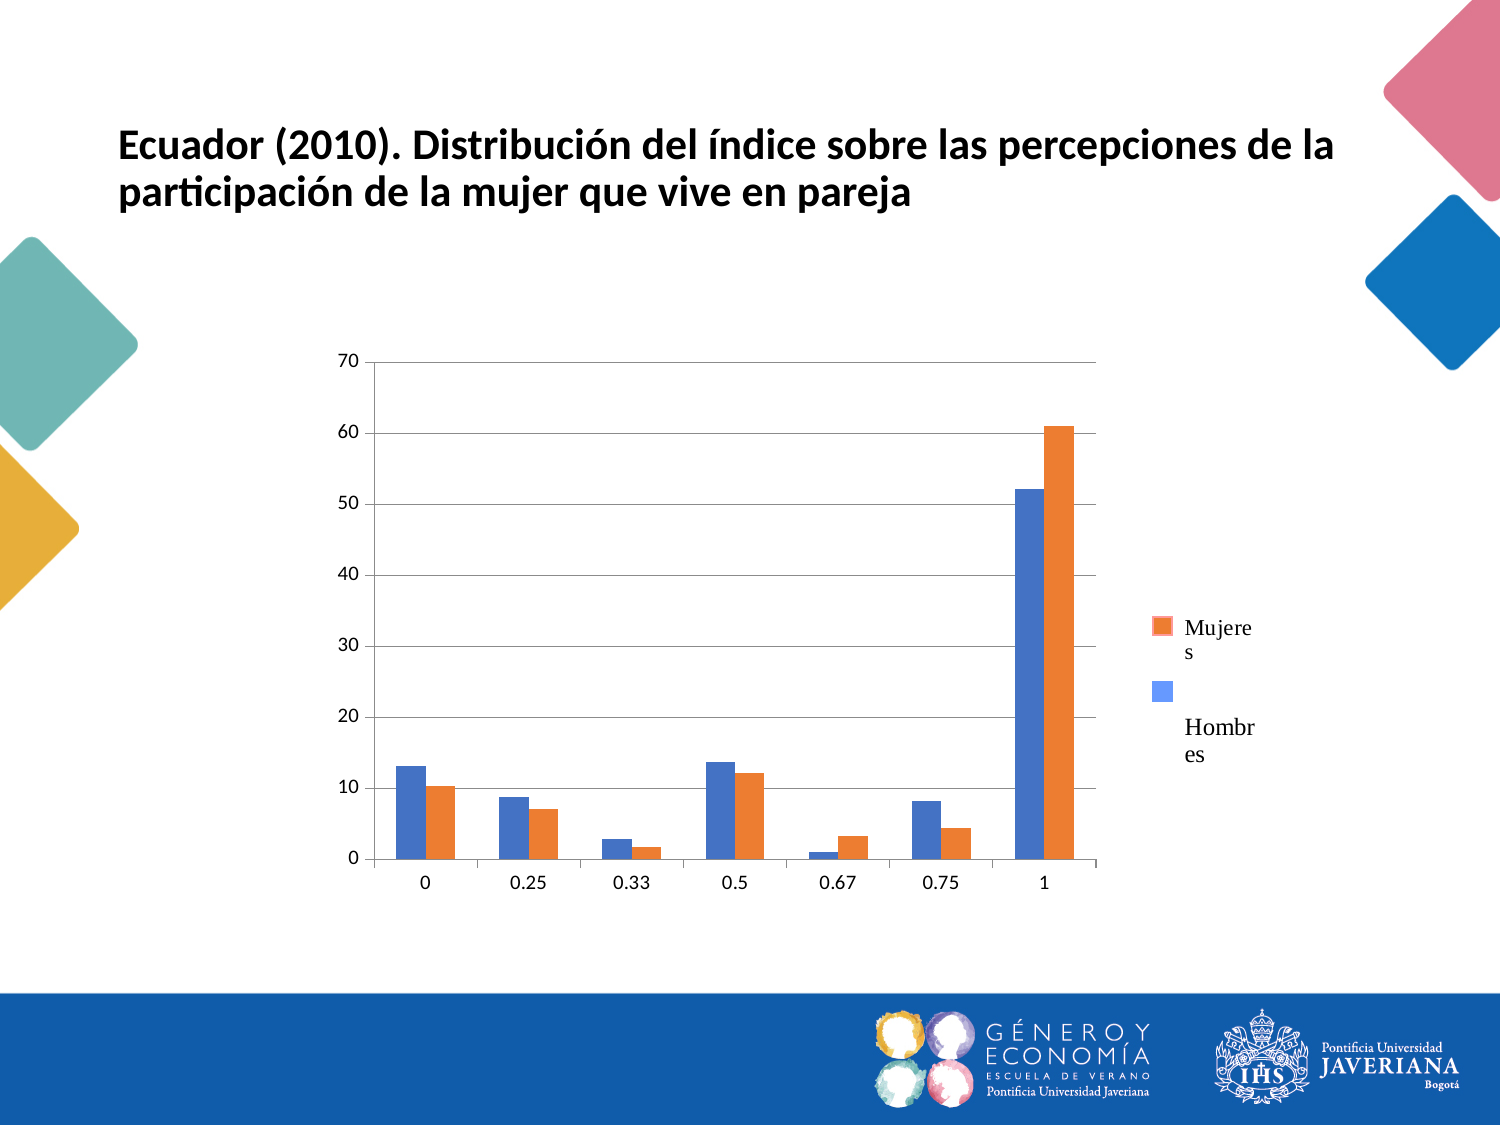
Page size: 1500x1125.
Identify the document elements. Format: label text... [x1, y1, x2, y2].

chart [337, 337, 1275, 895]
picture [0, 0, 1500, 1125]
title Ecuador (2010). Distribución del índice sobre las percepciones de la participación de la mujer que vive en pareja [103, 59, 1397, 278]
